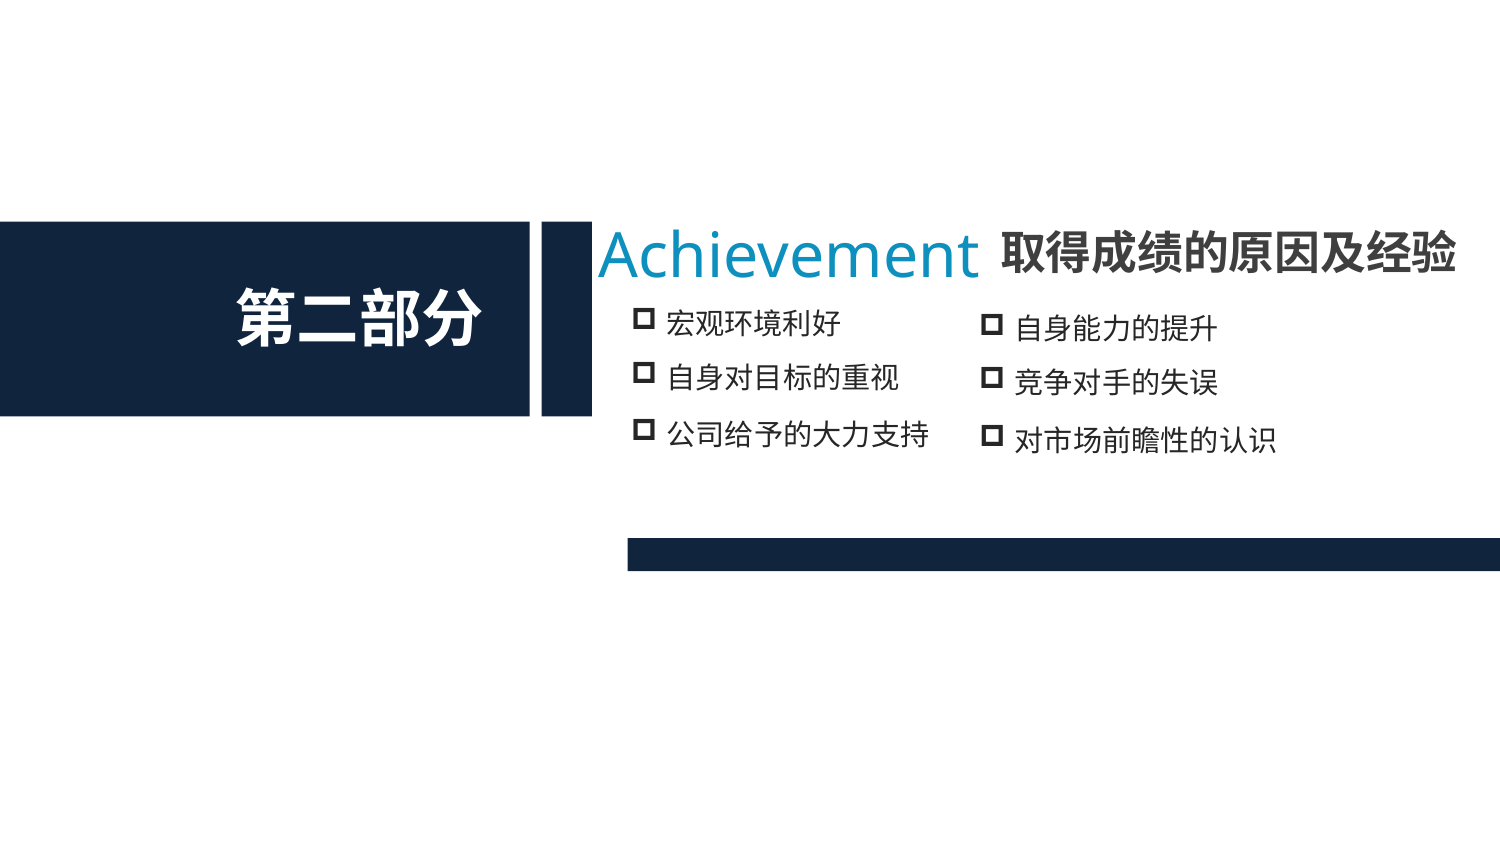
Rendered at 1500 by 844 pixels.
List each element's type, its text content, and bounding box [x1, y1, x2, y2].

text_box 公司给予的大力支持 [619, 410, 942, 458]
text_box 自身对目标的重视 [619, 353, 912, 400]
text_box 对市场前瞻性的认识 [968, 416, 1290, 463]
text_box [0, 221, 530, 417]
text_box [541, 221, 592, 417]
text_box 第二部分 [223, 272, 496, 359]
text_box 宏观环境利好 [619, 299, 854, 346]
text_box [608, 209, 1472, 297]
text_box 自身能力的提升 [967, 305, 1231, 352]
text_box [627, 538, 1500, 572]
text_box 竞争对手的失误 [967, 358, 1231, 405]
